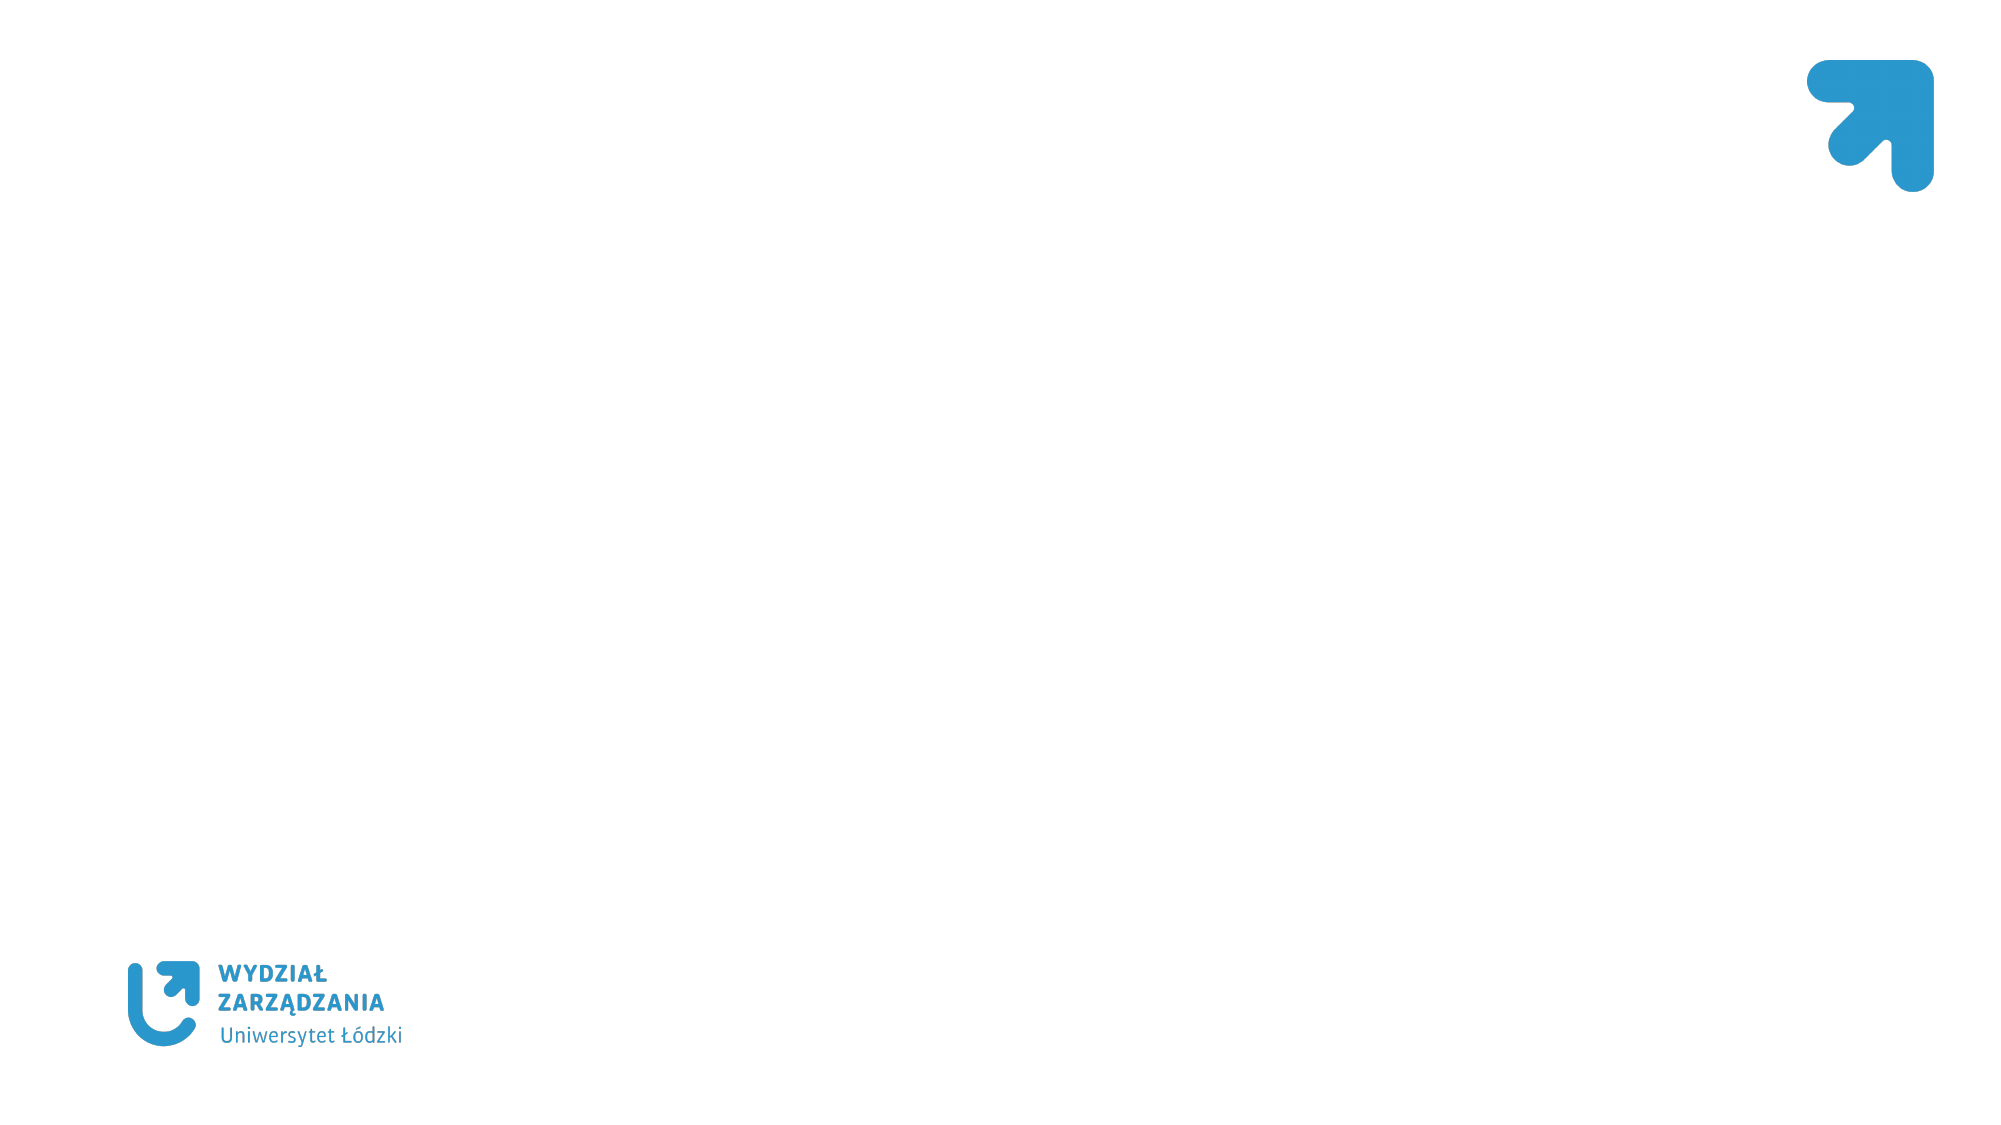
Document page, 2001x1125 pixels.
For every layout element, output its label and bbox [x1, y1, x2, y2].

picture [1807, 60, 1934, 192]
picture [128, 961, 401, 1047]
